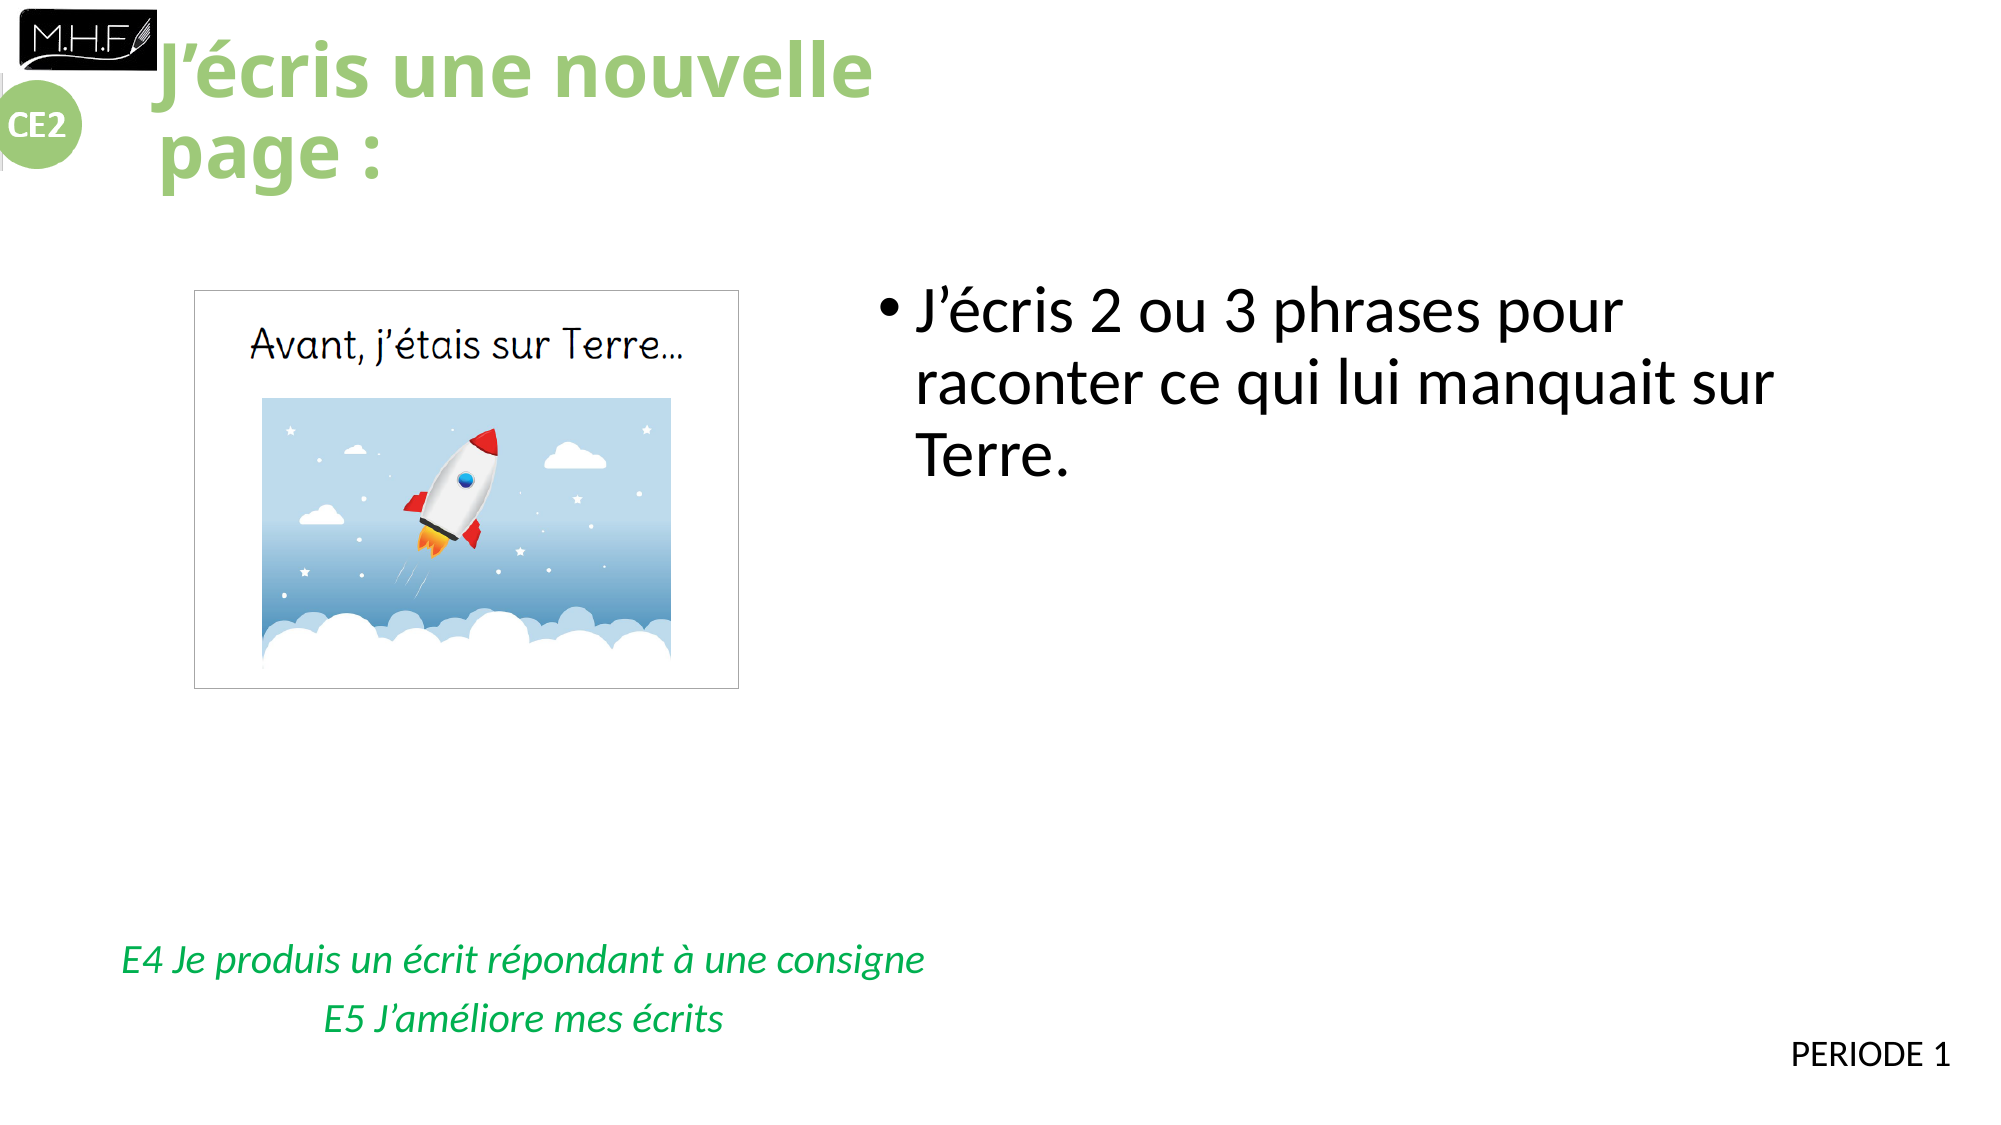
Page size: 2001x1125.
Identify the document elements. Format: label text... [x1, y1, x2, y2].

picture [0, 7, 157, 171]
text_box PERIODE 1 [1362, 1021, 1967, 1082]
text_box J’écris 2 ou 3 phrases pour raconter ce qui lui manquait sur Terre. [863, 267, 1874, 713]
title J’écris une nouvelle page : [142, 50, 969, 179]
picture [194, 290, 739, 689]
text_box E4 Je produis un écrit répondant à une consigne E5 J’améliore mes écrits [0, 924, 1230, 1058]
